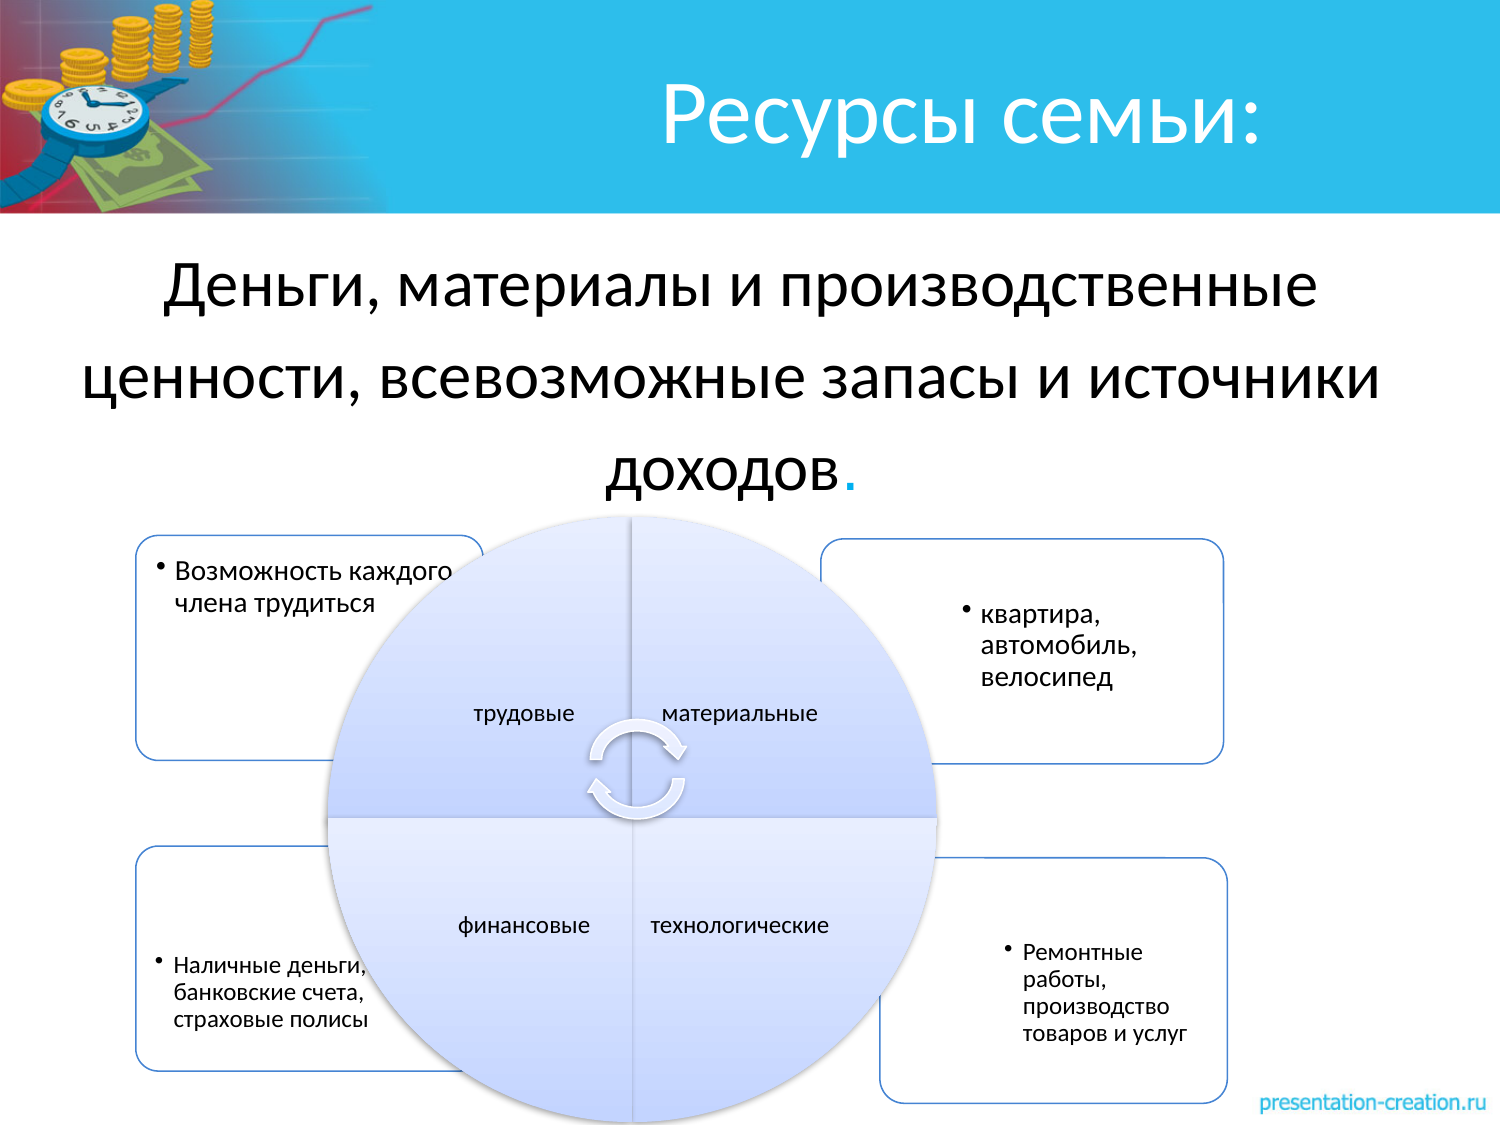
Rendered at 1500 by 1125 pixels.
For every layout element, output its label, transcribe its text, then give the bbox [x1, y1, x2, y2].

list Деньги, материалы и производственные ценности, всевозможные запасы и источники доходов. [53, 219, 1412, 1035]
picture [0, 0, 1500, 1125]
title Ресурсы семьи: [442, 0, 1483, 219]
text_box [135, 396, 1251, 1107]
